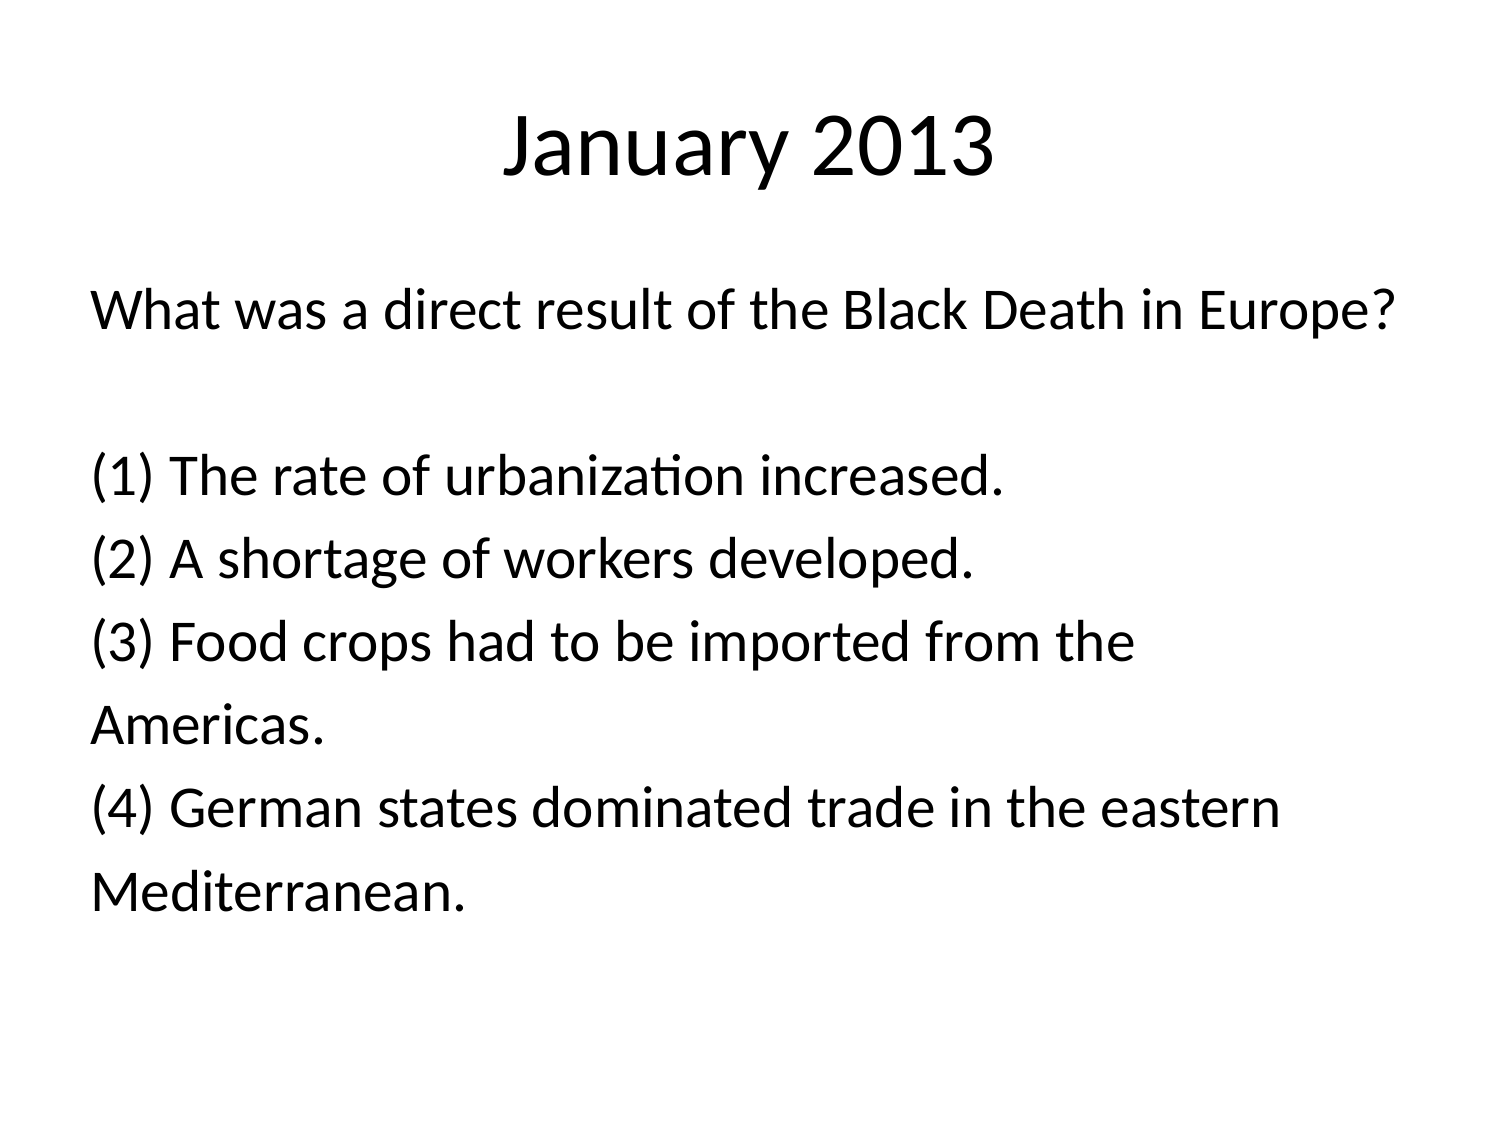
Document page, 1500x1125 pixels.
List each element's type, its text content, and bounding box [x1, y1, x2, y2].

title January 2013 [75, 45, 1425, 233]
list What was a direct result of the Black Death in Europe? (1) The rate of urbanization increased. (2) A shortage of workers developed. (3) Food crops had to be imported from the Americas. (4) German states dominated trade in the eastern Mediterranean. [75, 262, 1425, 1005]
